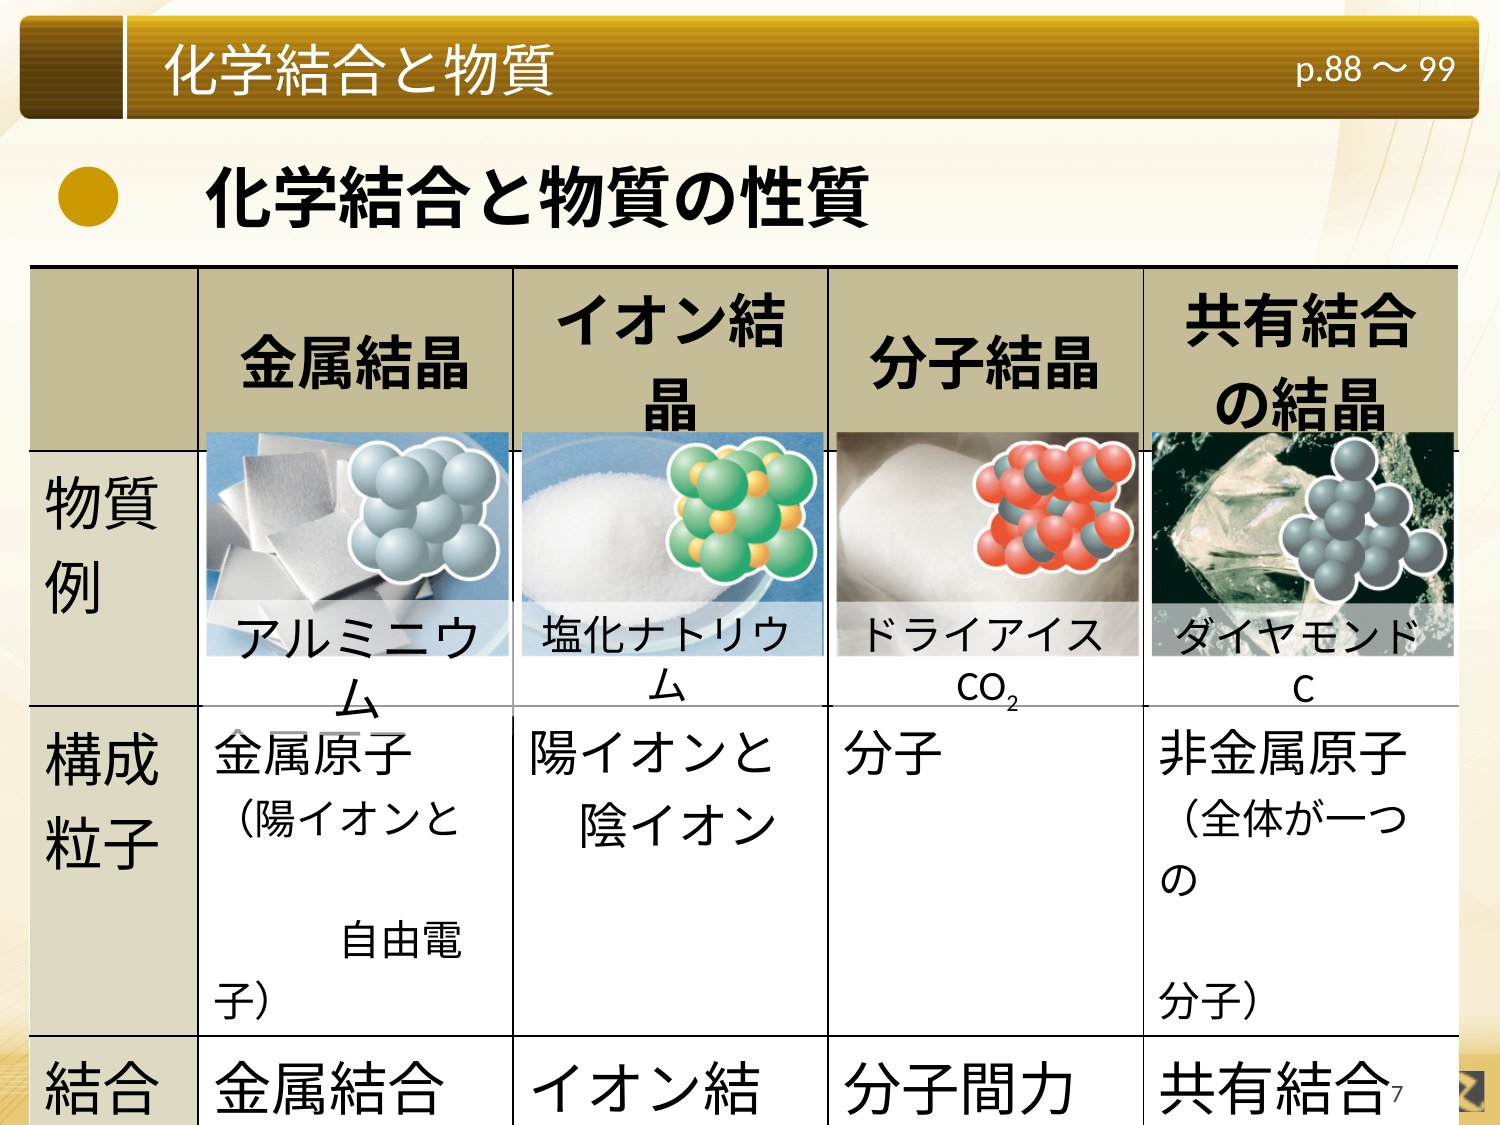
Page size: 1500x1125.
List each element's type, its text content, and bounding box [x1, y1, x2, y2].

table_cell 構成粒子 [30, 707, 197, 1035]
table_header 金属結晶 [199, 269, 512, 450]
table_header イオン結晶 [514, 269, 827, 430]
table_cell [1144, 666, 1148, 705]
table_cell 陽イオンと 陰イオン [514, 707, 827, 1035]
picture [0, 0, 1500, 1125]
table_cell 物質例 [30, 452, 197, 705]
slide_number 7 [1358, 1070, 1437, 1118]
text_box ドライアイスCO2 [832, 666, 1143, 724]
table_header 分子結晶 [829, 269, 1143, 430]
table_cell 金属原子 （陽イオンと 自由電子） [199, 707, 512, 1035]
table_cell 分子間力 （分子間） 共有結合 （分子内） [829, 1037, 1143, 1125]
table_header 共有結合の結晶 [1144, 269, 1458, 450]
text_box ダイヤモンドC [1148, 603, 1459, 719]
table_cell [823, 666, 827, 705]
table_cell 非金属原子（全体が一つの 分子） [1144, 707, 1458, 1035]
text_box ● 化学結合と物質の性質 [41, 148, 1294, 244]
table_cell 結合 [30, 1037, 197, 1125]
table_cell 分子 [829, 707, 1143, 1035]
text_box アルミニウム [202, 662, 513, 735]
table_cell 共有結合 [1144, 1037, 1458, 1125]
text_box 塩化ナトリウム [512, 666, 823, 717]
table_cell イオン結合 [514, 1037, 827, 1125]
table_cell 金属結合 [199, 1037, 512, 1125]
table_header [30, 269, 197, 450]
picture [206, 432, 1454, 658]
